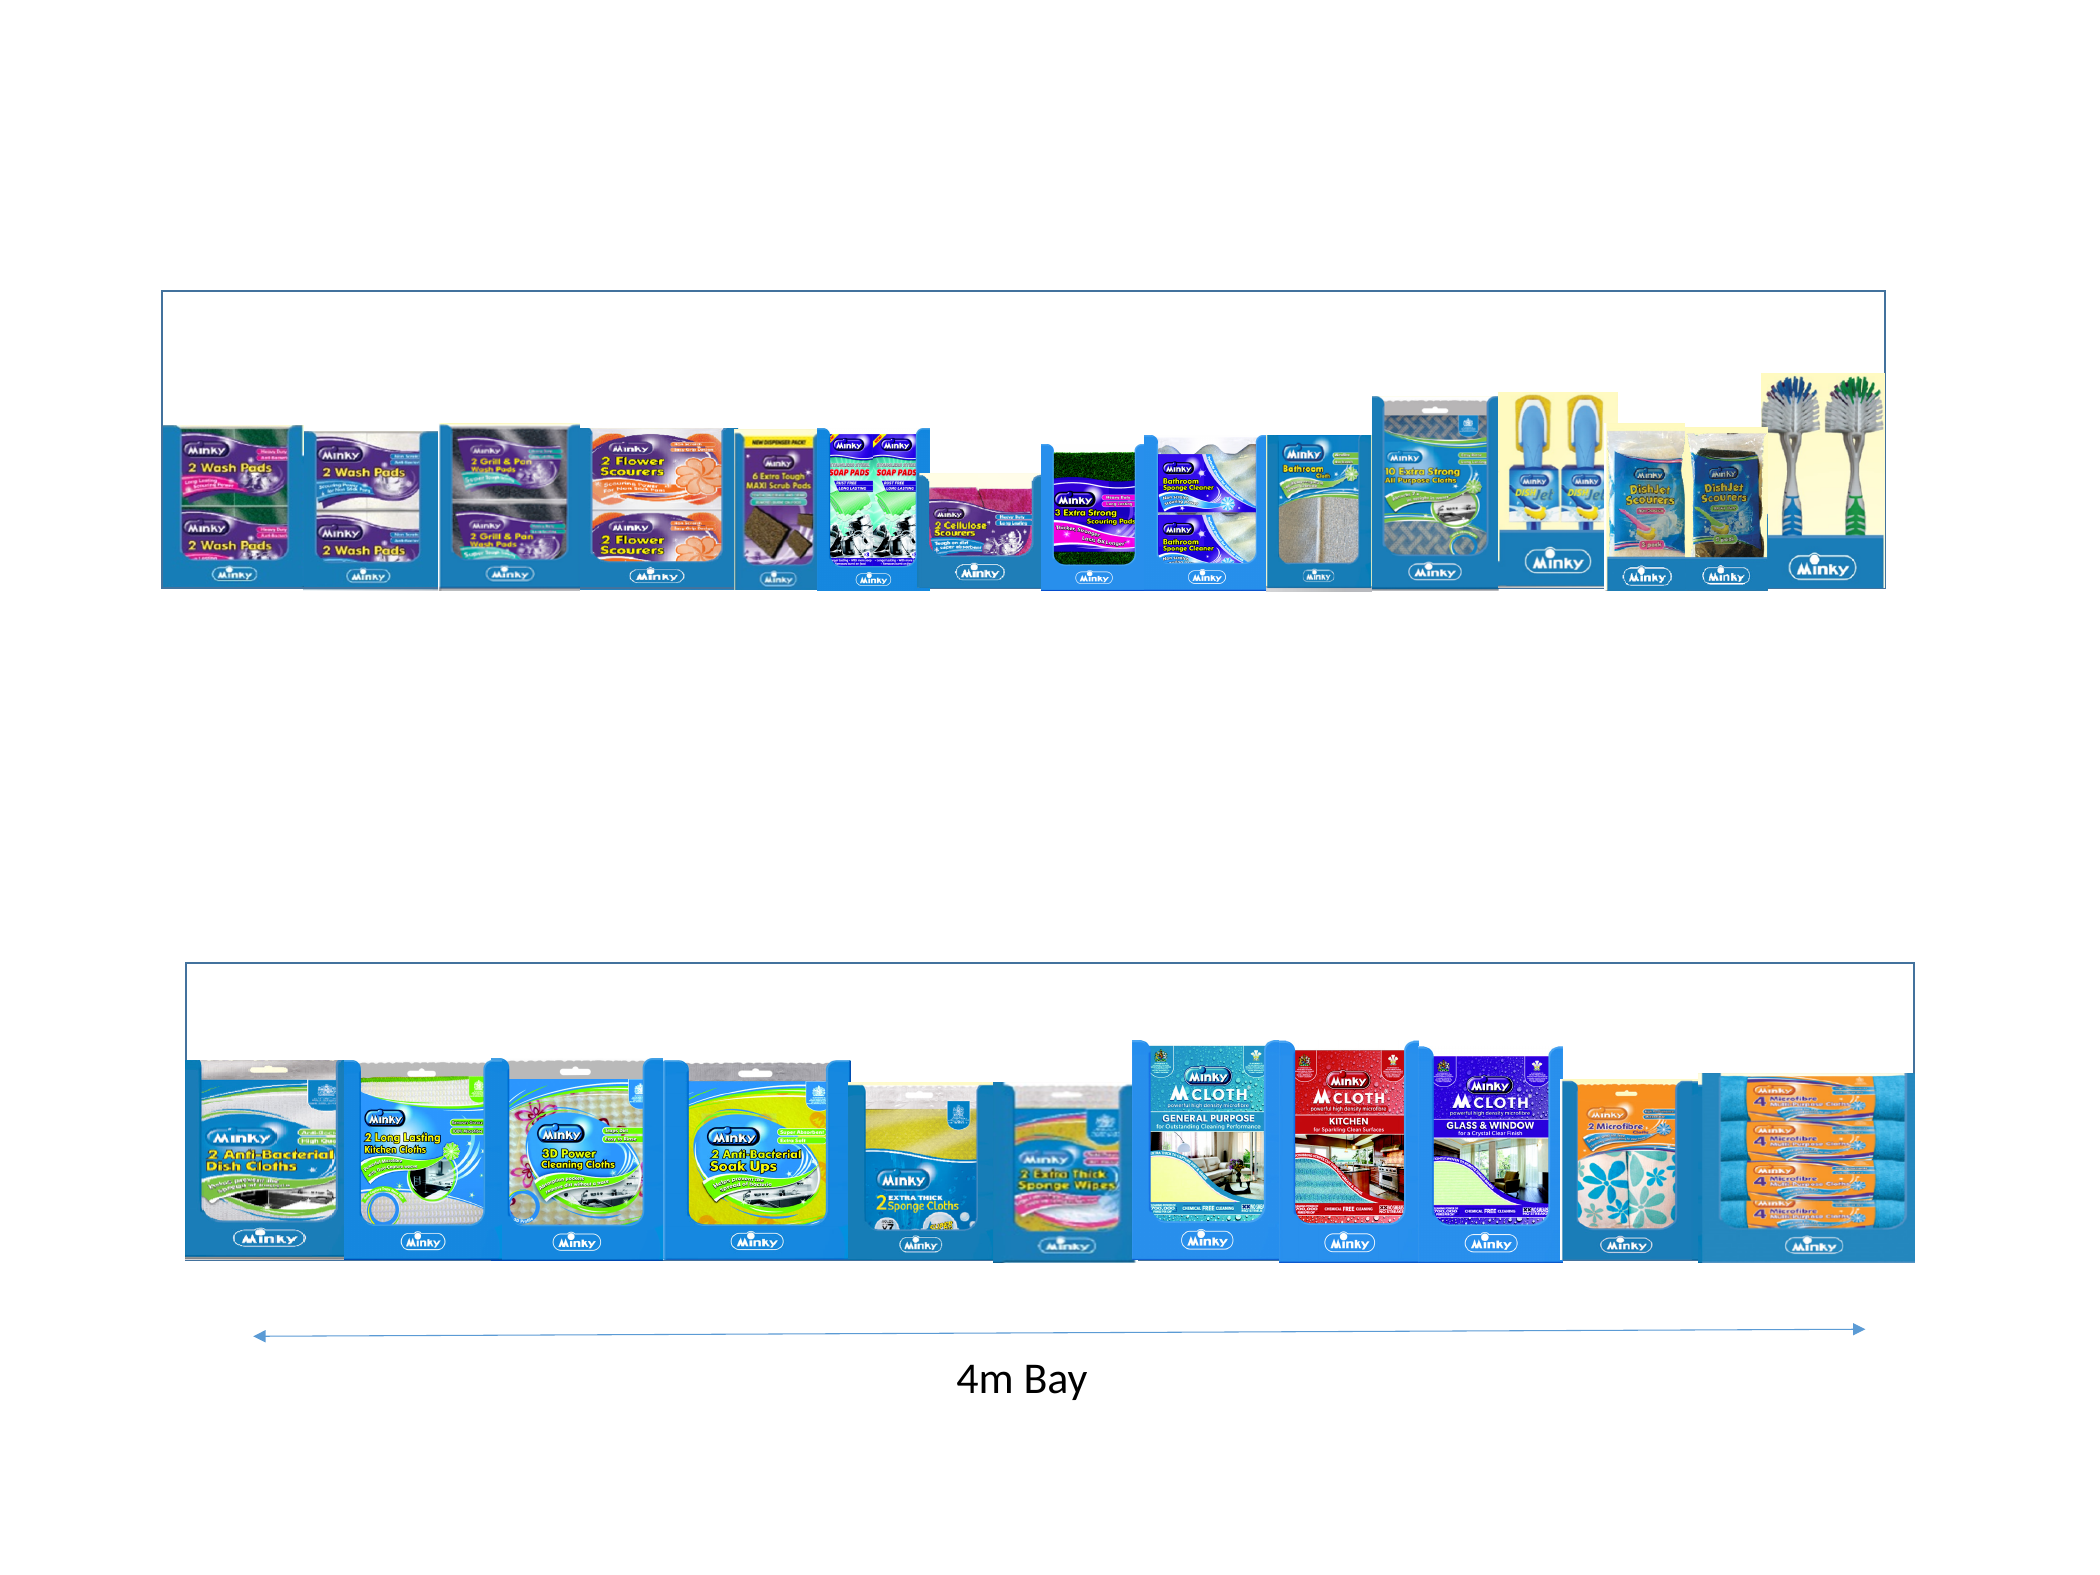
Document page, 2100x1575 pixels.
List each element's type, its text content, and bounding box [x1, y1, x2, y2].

picture [162, 373, 1885, 592]
text_box [161, 290, 1886, 589]
picture [185, 1040, 1915, 1263]
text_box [253, 1329, 1866, 1337]
picture [206, 1128, 230, 1139]
text_box [185, 962, 1915, 1082]
text_box 4m Bay [810, 1342, 1244, 1411]
